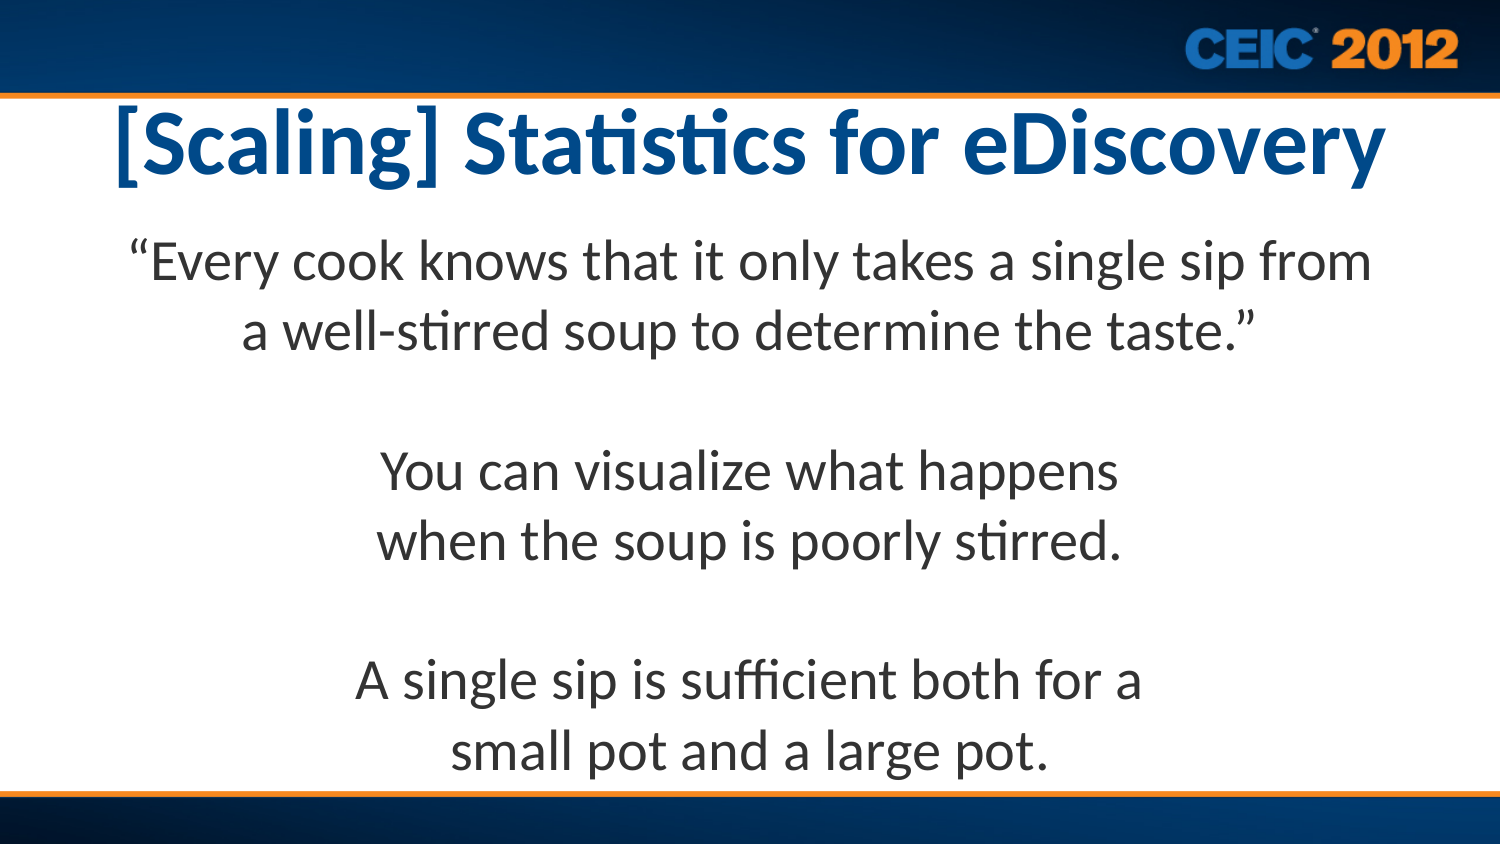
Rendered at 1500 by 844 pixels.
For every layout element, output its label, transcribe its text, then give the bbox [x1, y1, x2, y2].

picture [0, 785, 1500, 844]
list “Every cook knows that it only takes a single sip from a well-stirred soup to determine the taste.” You can visualize what happens when the soup is poorly stirred. A single sip is sufficient both for a small pot and a large pot. [0, 221, 1500, 785]
title [Scaling] Statistics for eDiscovery [0, 81, 1500, 221]
picture [0, 0, 1500, 81]
